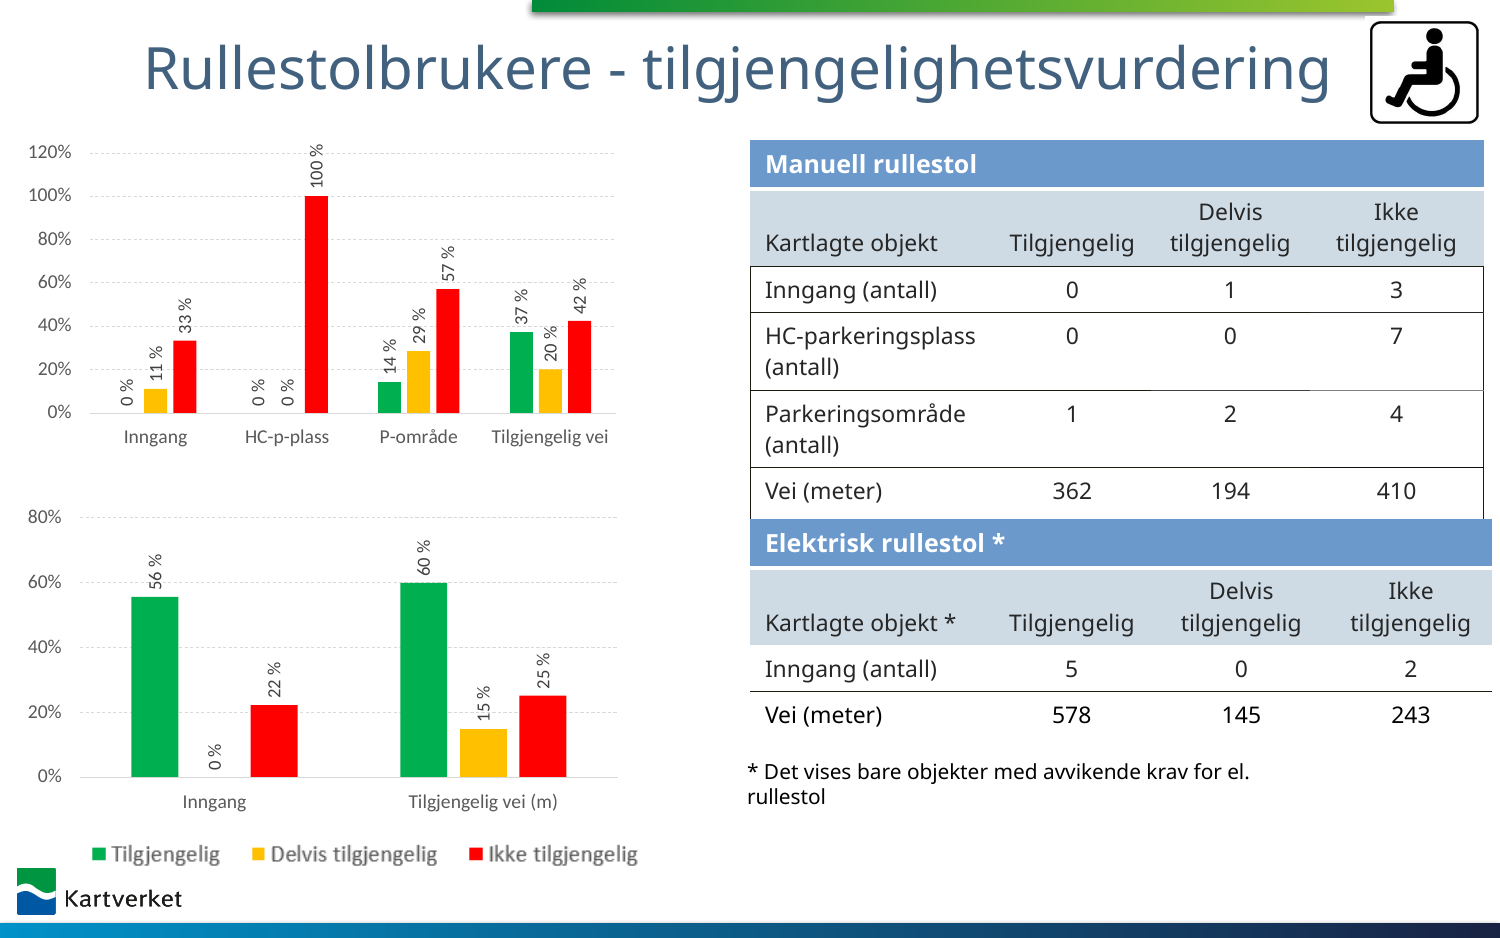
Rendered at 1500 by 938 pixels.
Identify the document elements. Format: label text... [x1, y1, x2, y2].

table_cell 7 [1310, 313, 1483, 390]
table_cell 0 [1153, 645, 1330, 691]
table_cell 0 [994, 313, 1151, 390]
table_cell Inngang (antall) [750, 645, 991, 691]
table_header Manuell rullestol [750, 140, 1484, 187]
table_cell Vei (meter) [751, 468, 994, 519]
table_header Elektrisk rullestol * [750, 519, 1492, 566]
table_cell Vei (meter) [750, 692, 991, 738]
table_cell 2 [1330, 645, 1492, 691]
table_cell Ikke tilgjengelig [1310, 191, 1484, 266]
table_cell 4 [1310, 391, 1483, 467]
table_cell Ikke tilgjengelig [1330, 570, 1492, 645]
table_cell 362 [994, 468, 1151, 519]
table_cell Tilgjengelig [991, 570, 1153, 645]
picture [86, 838, 643, 870]
table_cell 1 [1151, 267, 1310, 312]
table_cell Delvis tilgjengelig [1153, 570, 1330, 645]
table_cell 578 [991, 692, 1153, 738]
table_cell 2 [1151, 391, 1310, 467]
picture [20, 499, 630, 822]
table_cell 5 [991, 645, 1153, 691]
picture [20, 135, 629, 457]
table_cell 194 [1151, 468, 1310, 519]
table_cell 243 [1330, 692, 1492, 738]
table_cell 0 [1151, 313, 1310, 390]
picture [1365, 16, 1484, 129]
table_cell Kartlagte objekt [750, 191, 994, 266]
text_box Rullestolbrukere - tilgjengelighetsvurdering [39, 12, 1348, 109]
table_cell 0 [994, 267, 1151, 312]
table_cell 3 [1310, 267, 1483, 312]
table_cell 1 [994, 391, 1151, 467]
table_cell Parkeringsområde (antall) [751, 391, 994, 467]
table_cell Delvis tilgjengelig [1151, 191, 1310, 266]
table_cell HC-parkeringsplass (antall) [751, 313, 994, 390]
table_cell Inngang (antall) [751, 267, 994, 312]
table_cell 410 [1310, 468, 1483, 519]
table_cell Kartlagte objekt * [750, 570, 991, 645]
table_cell Tilgjengelig [994, 191, 1151, 266]
text_box * Det vises bare objekter med avvikende krav for el. rullestol [732, 751, 1317, 816]
table_cell 145 [1153, 692, 1330, 738]
